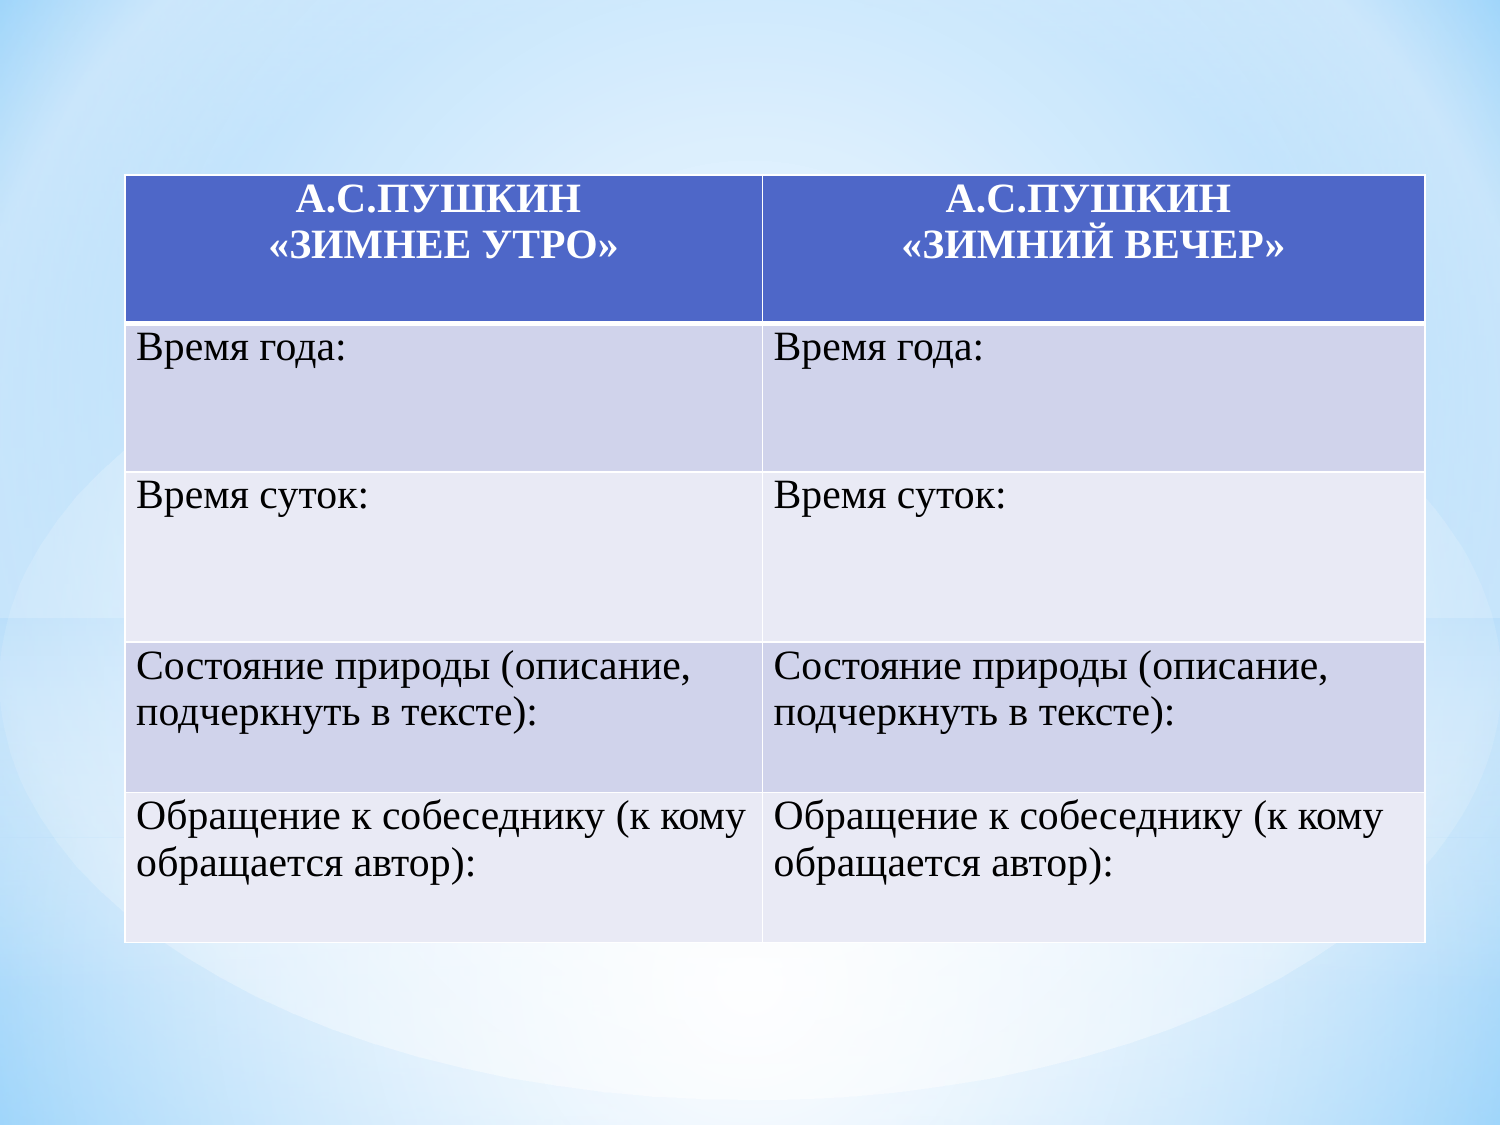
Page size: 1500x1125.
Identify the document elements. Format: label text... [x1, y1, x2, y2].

table_header А.С.ПУШКИН «ЗИМНЕЕ УТРО» [126, 176, 762, 321]
table_cell Обращение к собеседнику (к кому обращается автор): [763, 793, 1424, 942]
table_header А.С.ПУШКИН «ЗИМНИЙ ВЕЧЕР» [763, 176, 1424, 321]
text_box [37, 87, 675, 403]
table_cell Состояние природы (описание, подчеркнуть в тексте): [126, 643, 762, 792]
table_cell Время года: [763, 326, 1424, 471]
table_cell Время суток: [126, 473, 762, 641]
table_cell Время года: [126, 326, 762, 471]
table_cell Состояние природы (описание, подчеркнуть в тексте): [763, 643, 1424, 792]
table_cell Время суток: [763, 473, 1424, 641]
table_cell Обращение к собеседнику (к кому обращается автор): [126, 793, 762, 942]
